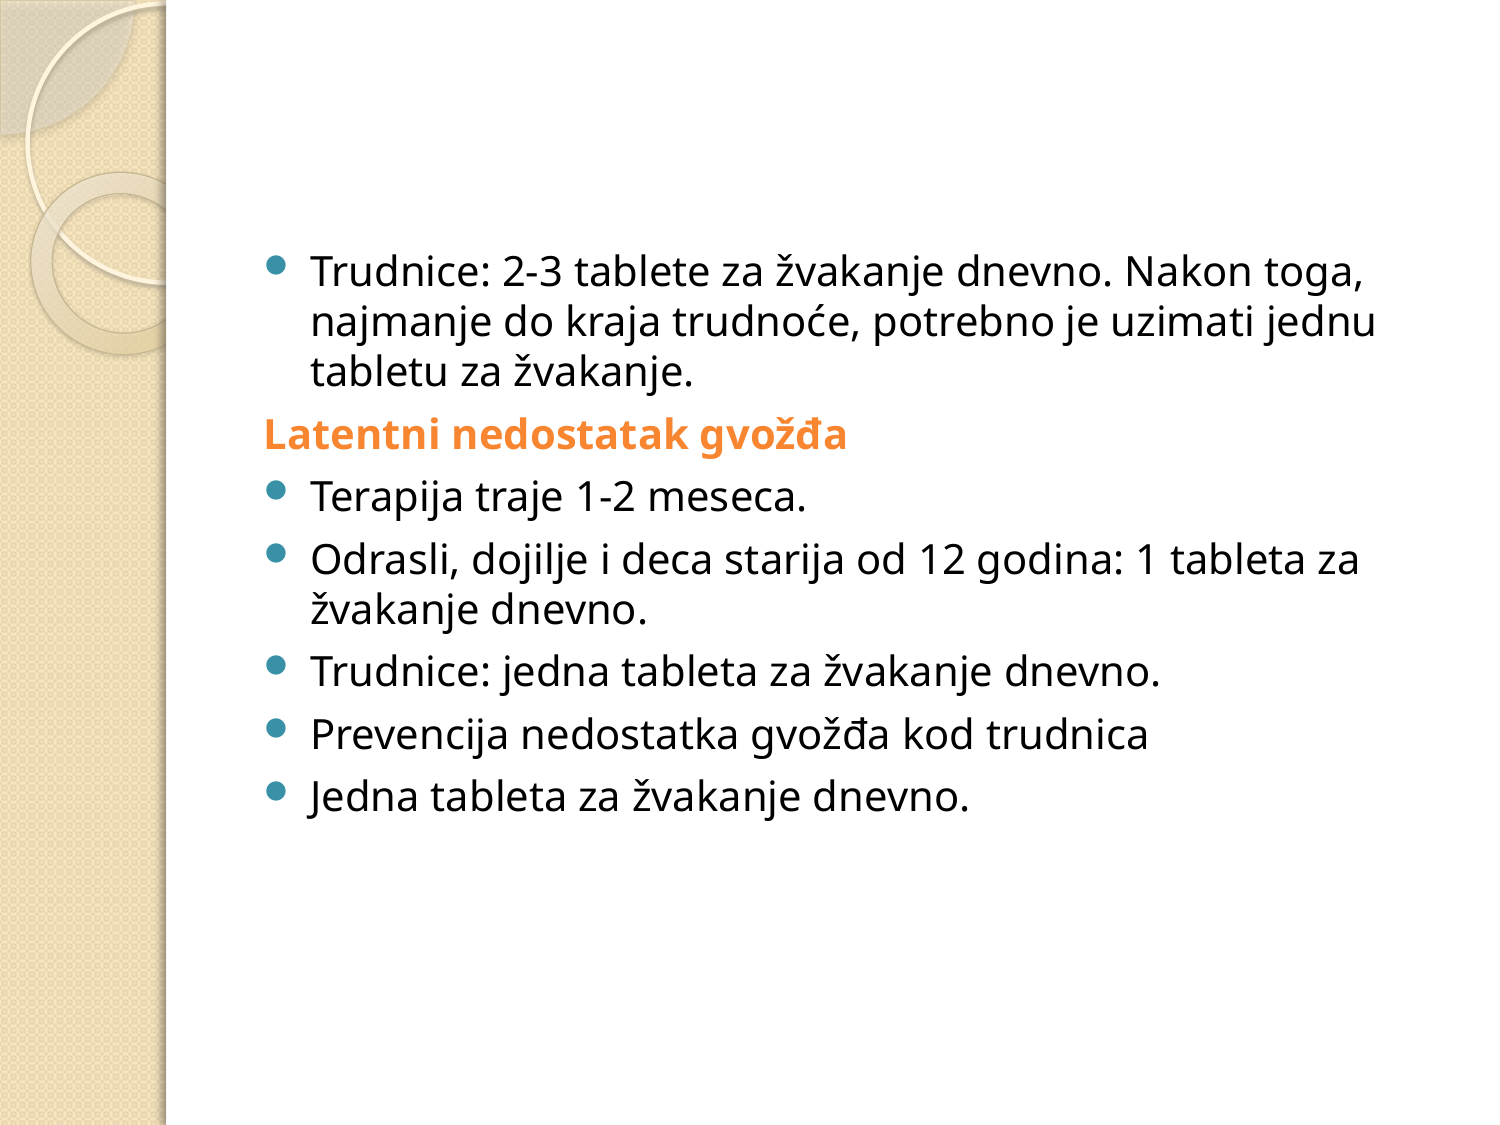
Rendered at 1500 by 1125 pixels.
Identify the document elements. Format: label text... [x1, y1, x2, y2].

list Trudnice: 2-3 tablete za žvakanje dnevno. Nakon toga, najmanje do kraja trudnoće, potrebno je uzimati jednu tabletu za žvakanje. Latentni nedostatak gvožđa Terapija traje 1-2 meseca. Odrasli, dojilje i deca starija od 12 godina: 1 tableta za žvakanje dnevno. Trudnice: jedna tableta za žvakanje dnevno. Prevencija nedostatka gvožđa kod trudnica Jedna tableta za žvakanje dnevno. [235, 237, 1466, 1025]
